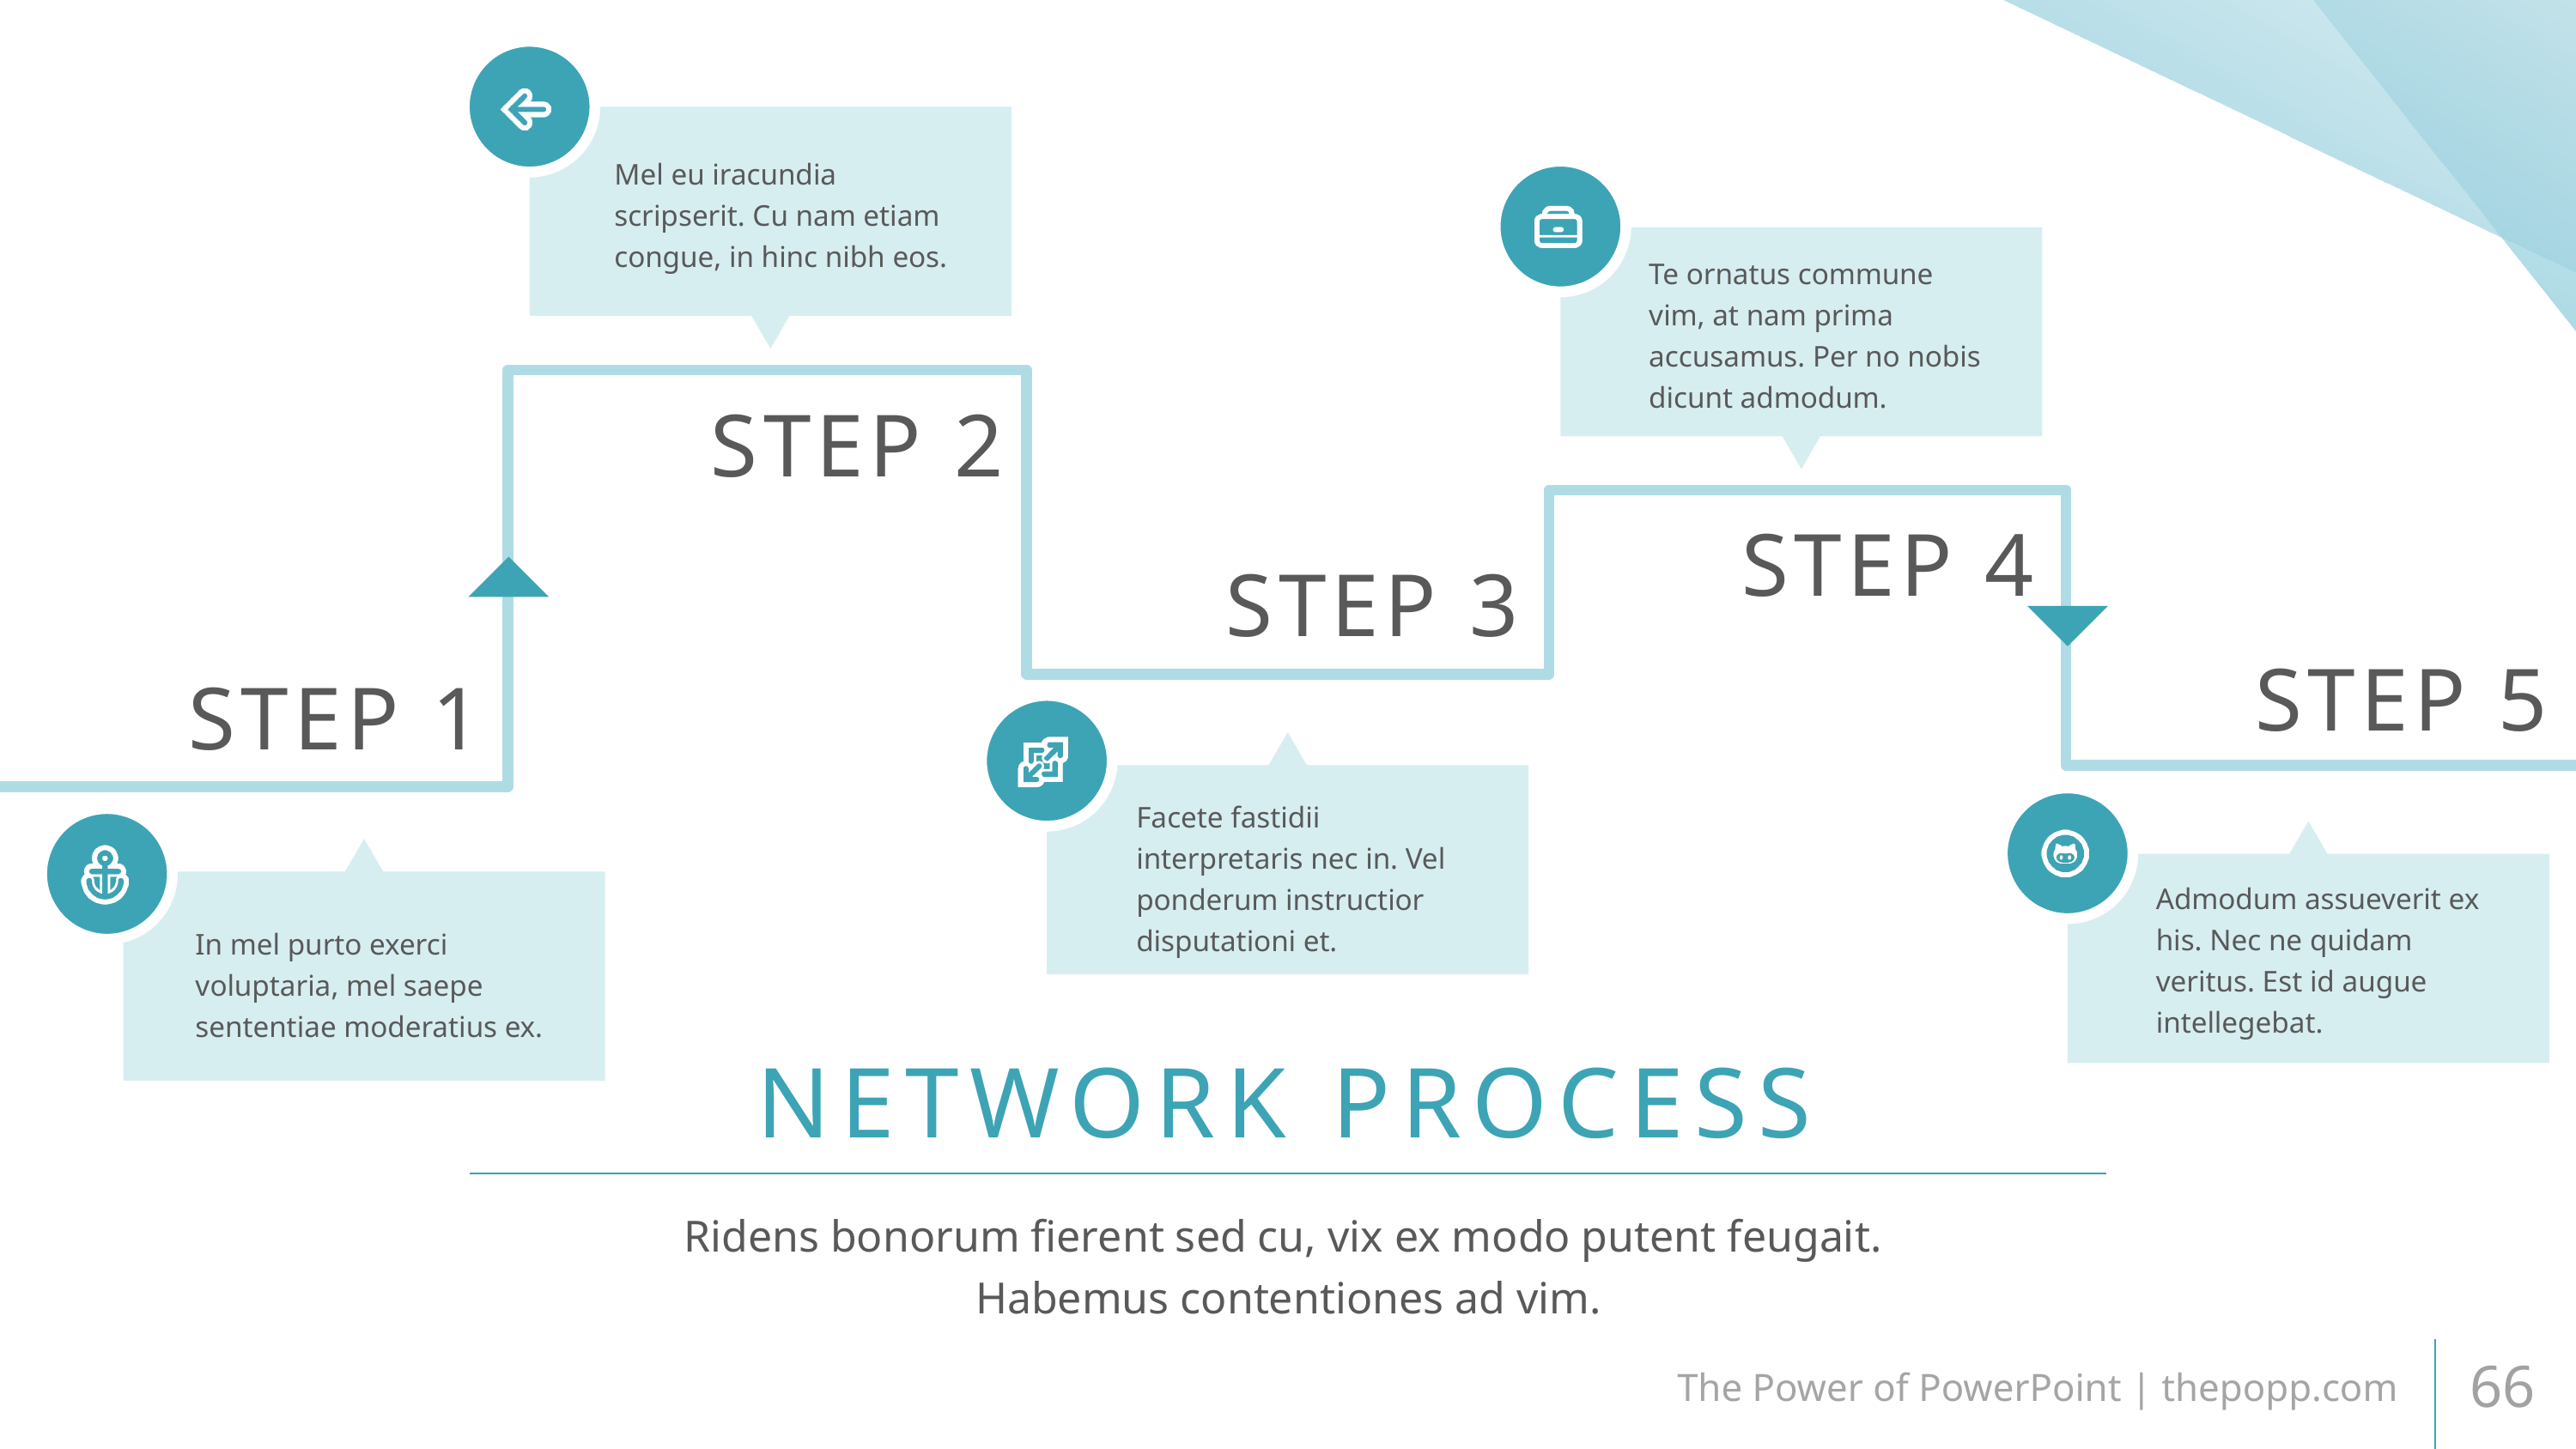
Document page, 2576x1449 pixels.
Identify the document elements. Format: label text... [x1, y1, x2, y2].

slide_number 66 [2446, 1350, 2575, 1428]
picture [495, 75, 559, 138]
picture [72, 841, 137, 906]
list STEP 4 [1558, 499, 2058, 639]
footer The Power of PowerPoint | thepopp.com [1326, 1350, 2421, 1428]
list Ridens bonorum fierent sed cu, vix ex modo putent feugait. Habemus contentiones ad vim. [469, 1187, 2108, 1342]
list STEP 1 [6, 639, 505, 779]
picture [1012, 729, 1077, 792]
list In mel purto exerci voluptaria, mel saepe sententiae moderatius ex. [172, 884, 574, 1079]
list Mel eu iracundia scripserit. Cu nam etiam congue, in hinc nibh eos. [591, 113, 980, 309]
list STEP 3 [1043, 525, 1542, 665]
list STEP 2 [528, 379, 1027, 519]
list Te ornatus commune vim, at nam prima accusamus. Per no nobis dicunt admodum. [1625, 234, 2011, 429]
list Facete fastidii interpretaris nec in. Vel ponderum instructior disputationi et. [1113, 778, 1498, 973]
picture [1526, 194, 1590, 258]
list Admodum assueverit ex his. Nec ne quidam veritus. Est id augue intellegebat. [2133, 859, 2518, 1054]
picture [2033, 821, 2097, 885]
list STEP 5 [2072, 620, 2572, 760]
list NETWORK PROCESS [693, 996, 1877, 1169]
